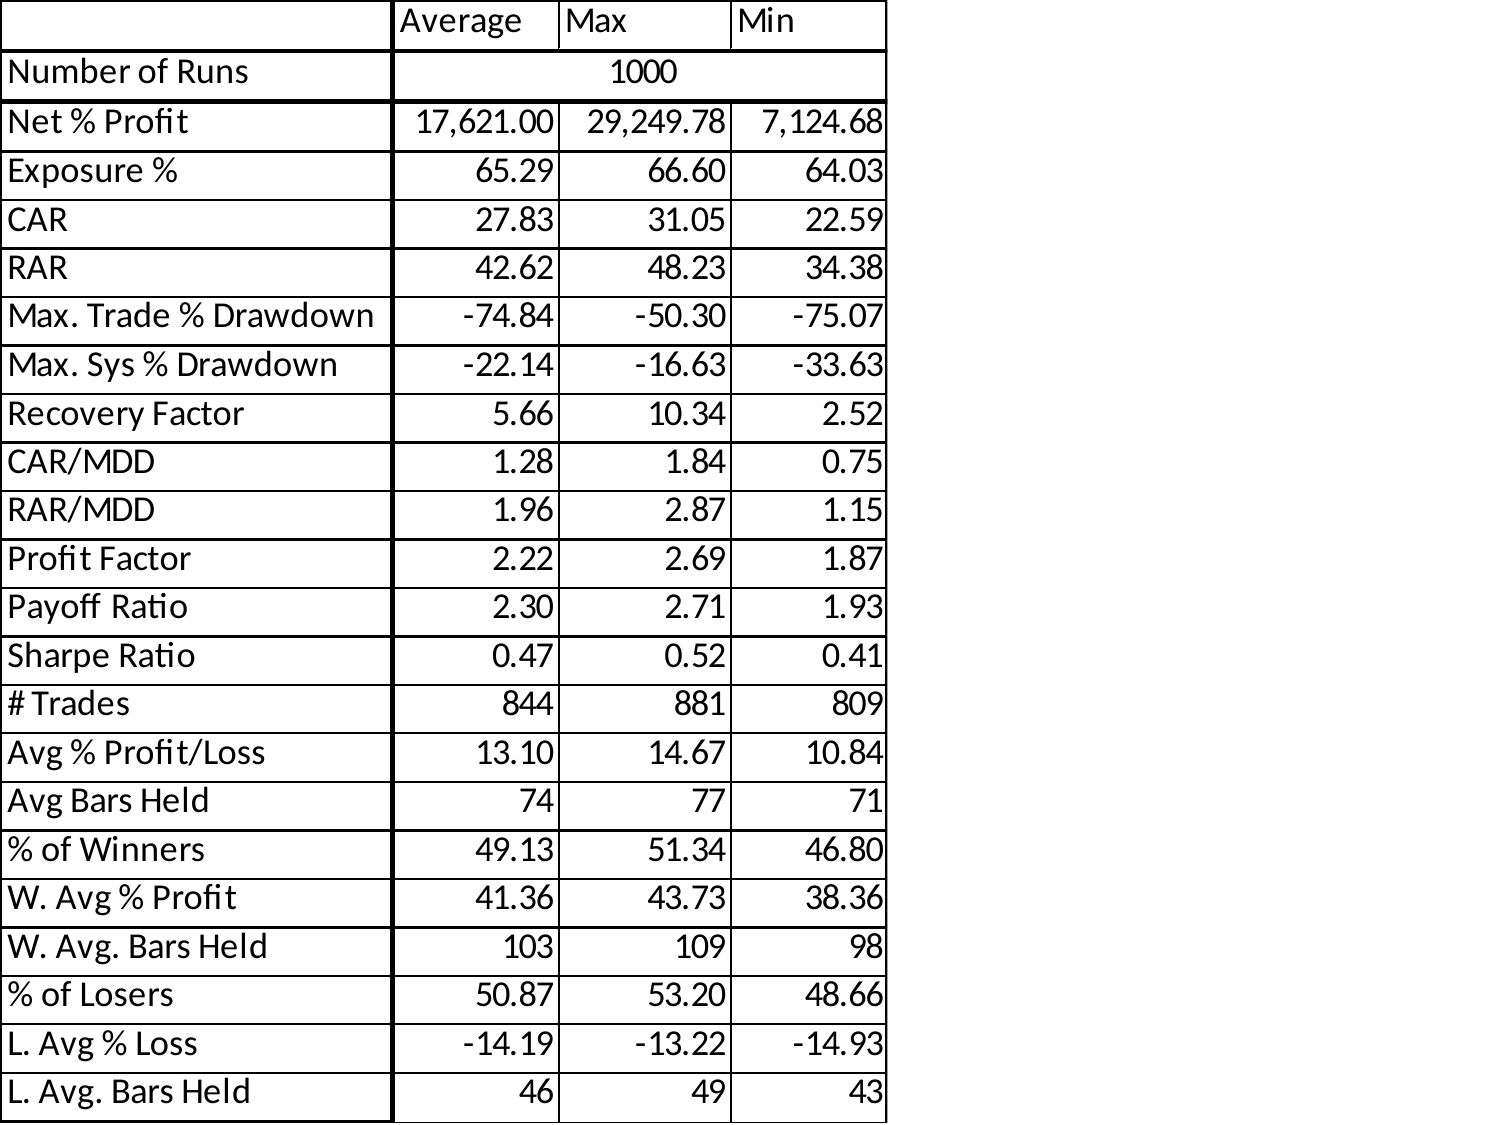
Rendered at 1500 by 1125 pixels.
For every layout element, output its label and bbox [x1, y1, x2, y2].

picture [0, 0, 890, 1125]
